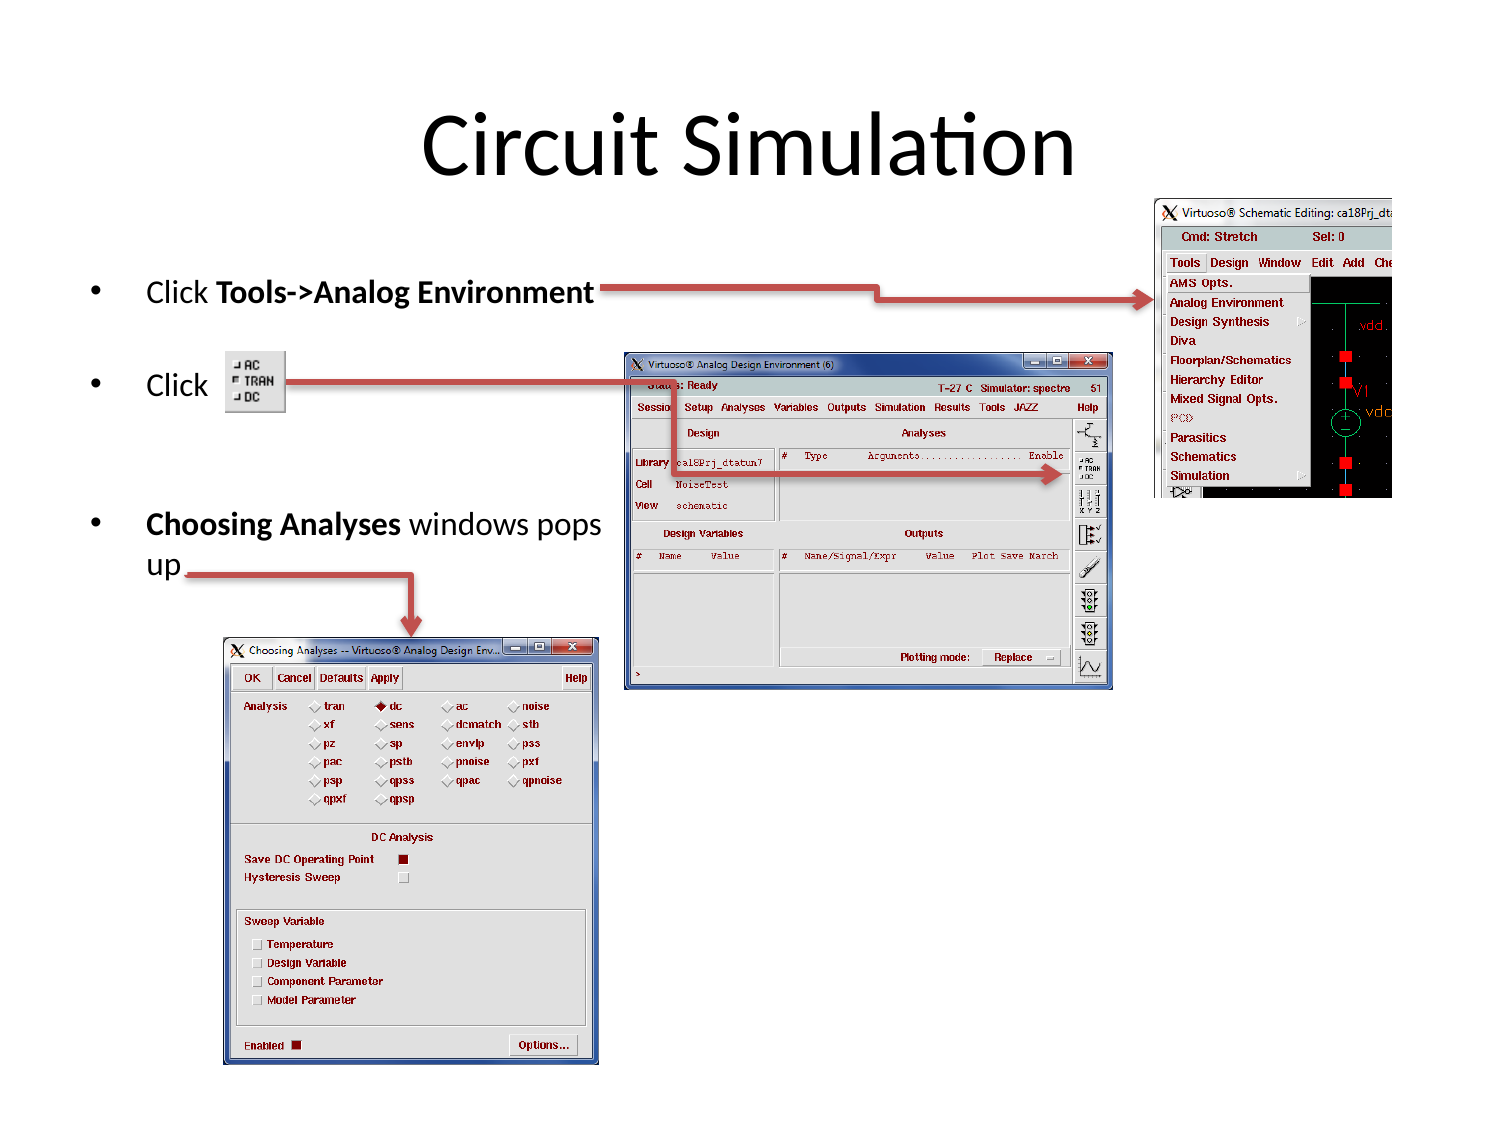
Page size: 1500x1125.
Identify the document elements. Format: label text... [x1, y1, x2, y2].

picture [624, 352, 1113, 690]
picture [1153, 197, 1392, 498]
picture [223, 637, 599, 1065]
list Click Tools->Analog Environment Click Choosing Analyses windows pops up [75, 262, 650, 1005]
title Circuit Simulation [75, 45, 1425, 233]
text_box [187, 574, 412, 638]
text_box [599, 287, 1155, 300]
picture [224, 351, 287, 413]
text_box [285, 381, 1063, 475]
